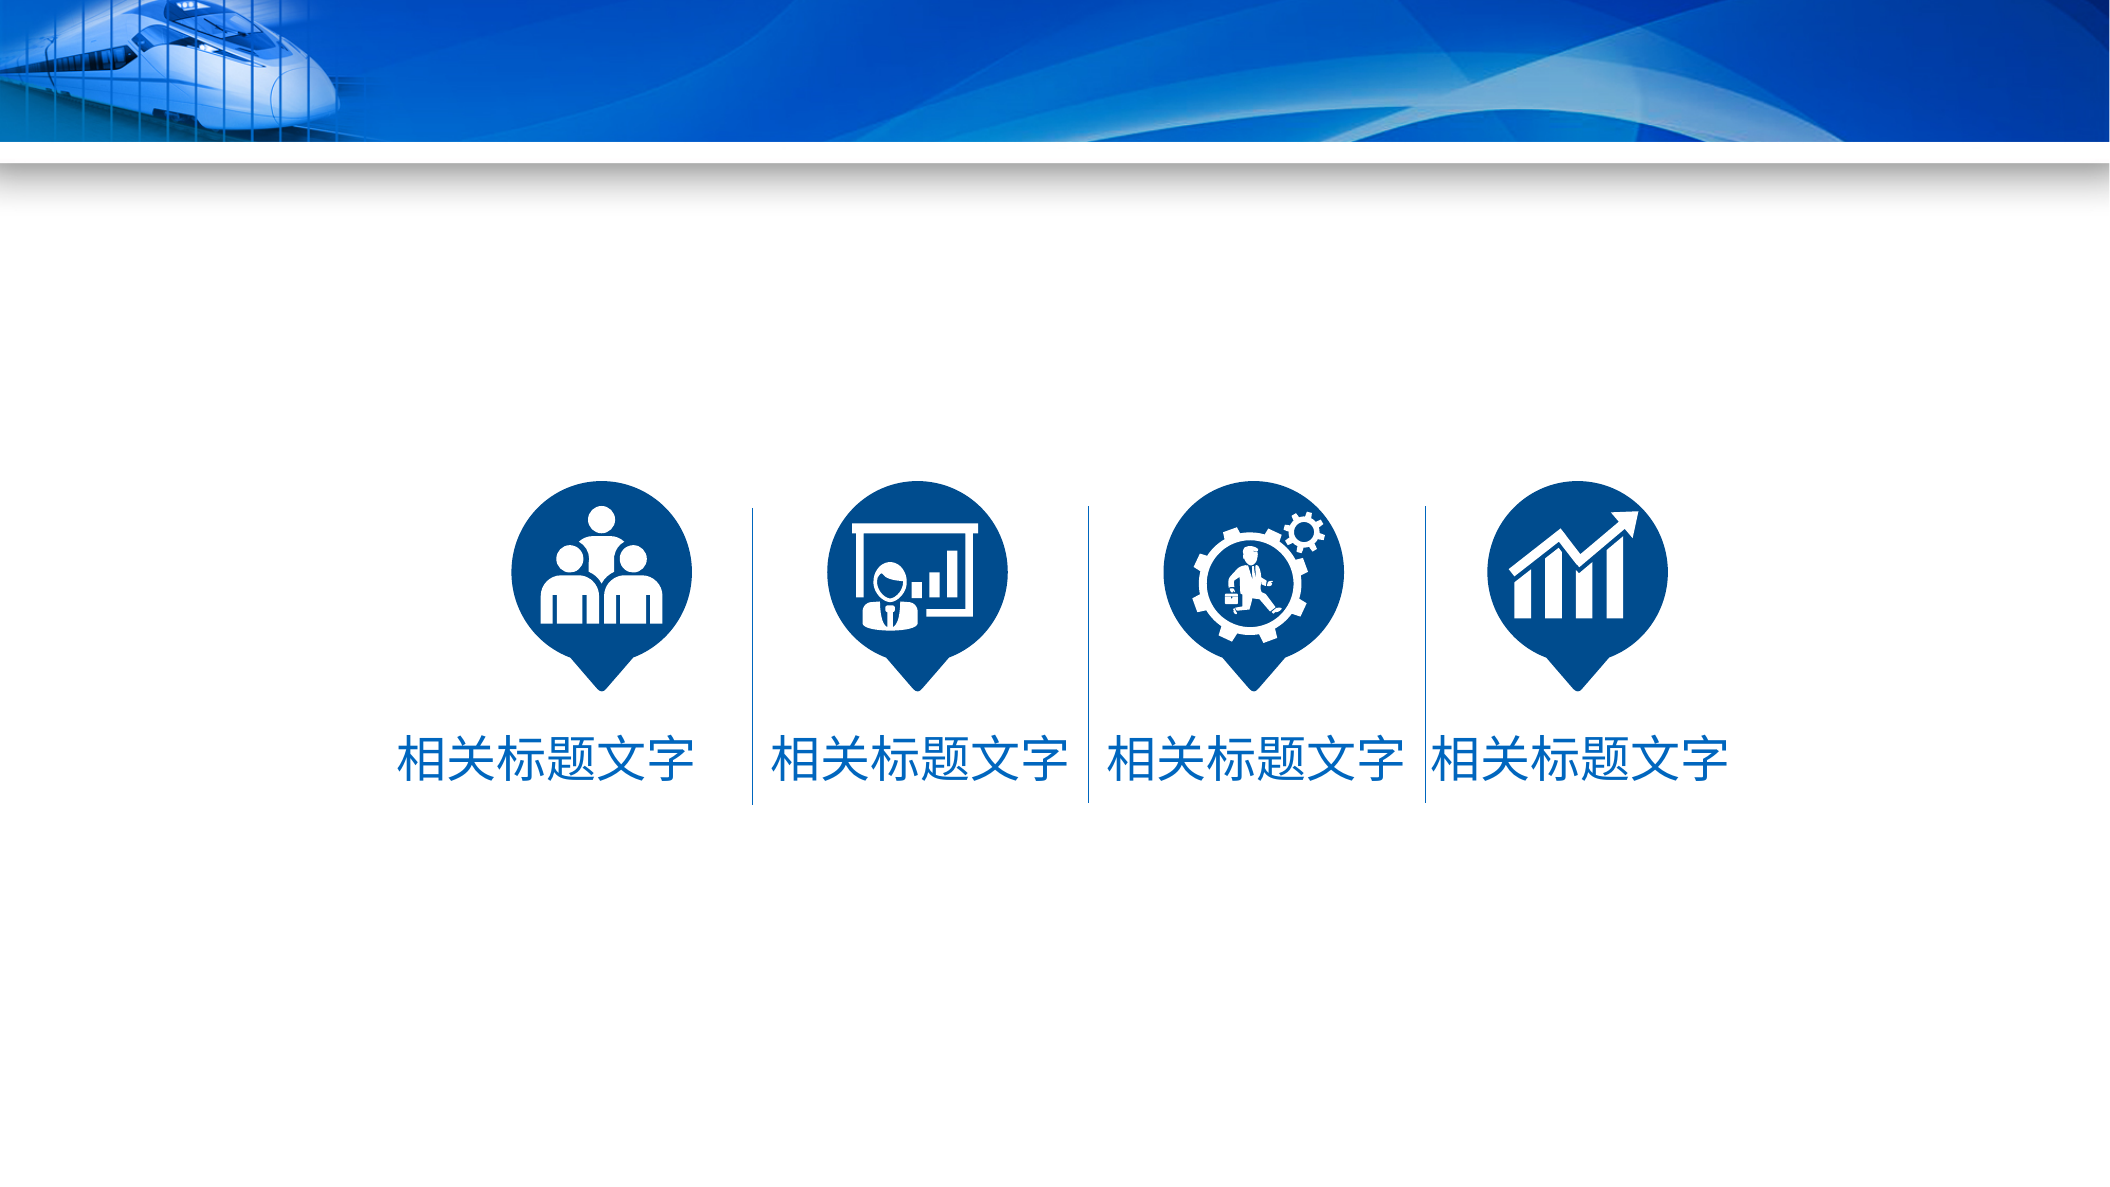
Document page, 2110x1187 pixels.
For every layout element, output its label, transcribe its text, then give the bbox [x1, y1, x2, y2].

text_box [1510, 518, 1648, 619]
text_box [1283, 511, 1325, 554]
text_box [1487, 481, 1668, 692]
text_box [827, 481, 1008, 692]
text_box 相关标题文字 [353, 696, 727, 820]
text_box 相关标题文字 [1387, 696, 1774, 820]
text_box [1192, 527, 1309, 643]
text_box [852, 523, 979, 617]
text_box [556, 545, 584, 573]
text_box [862, 601, 918, 631]
text_box [578, 536, 625, 584]
text_box [588, 505, 616, 534]
text_box [619, 545, 647, 573]
text_box 相关标题文字 [1063, 696, 1387, 820]
text_box [511, 481, 692, 692]
text_box [604, 575, 663, 624]
text_box [1163, 481, 1345, 692]
text_box [540, 575, 600, 624]
picture [0, 0, 2110, 1187]
text_box 相关标题文字 [727, 696, 1063, 820]
